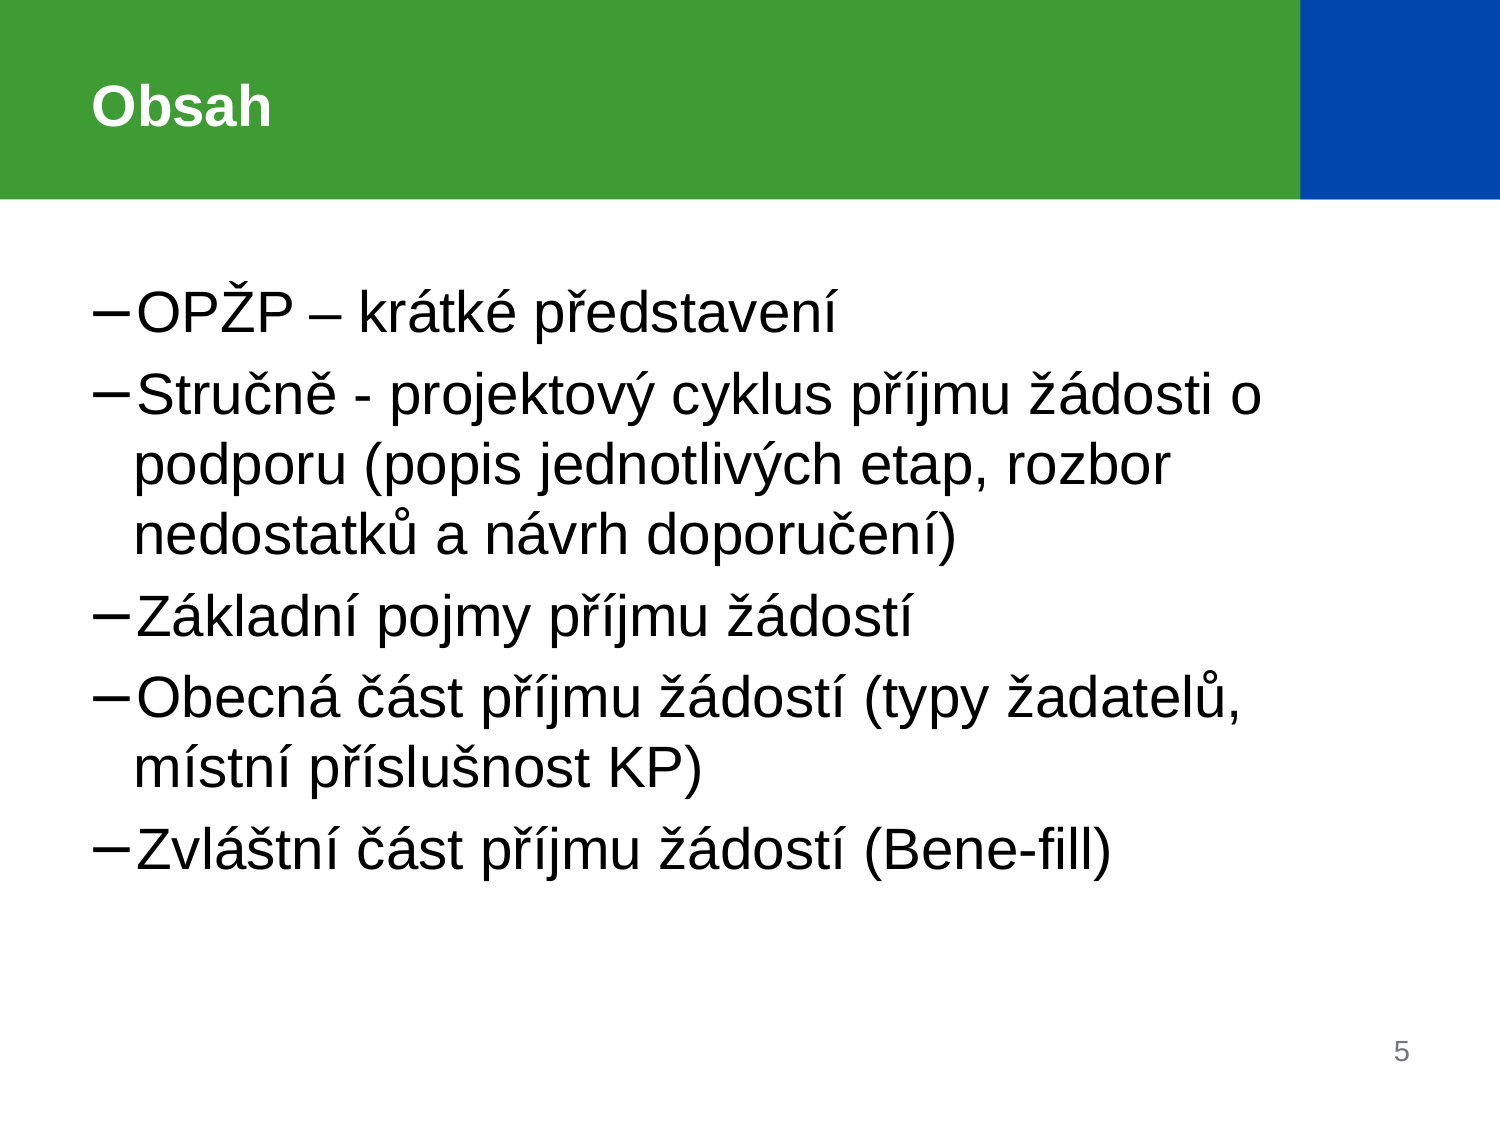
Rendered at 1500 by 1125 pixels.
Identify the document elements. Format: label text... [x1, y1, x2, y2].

list OPŽP – krátké představení Stručně - projektový cyklus příjmu žádosti o podporu (popis jednotlivých etap, rozbor nedostatků a návrh doporučení) Základní pojmy příjmu žádostí Obecná část příjmu žádostí (typy žadatelů, místní příslušnost KP) Zvláštní část příjmu žádostí (Bene-fill) [0, 267, 1406, 1005]
title Obsah [76, 45, 1270, 161]
slide_number 5 [1074, 1024, 1426, 1103]
